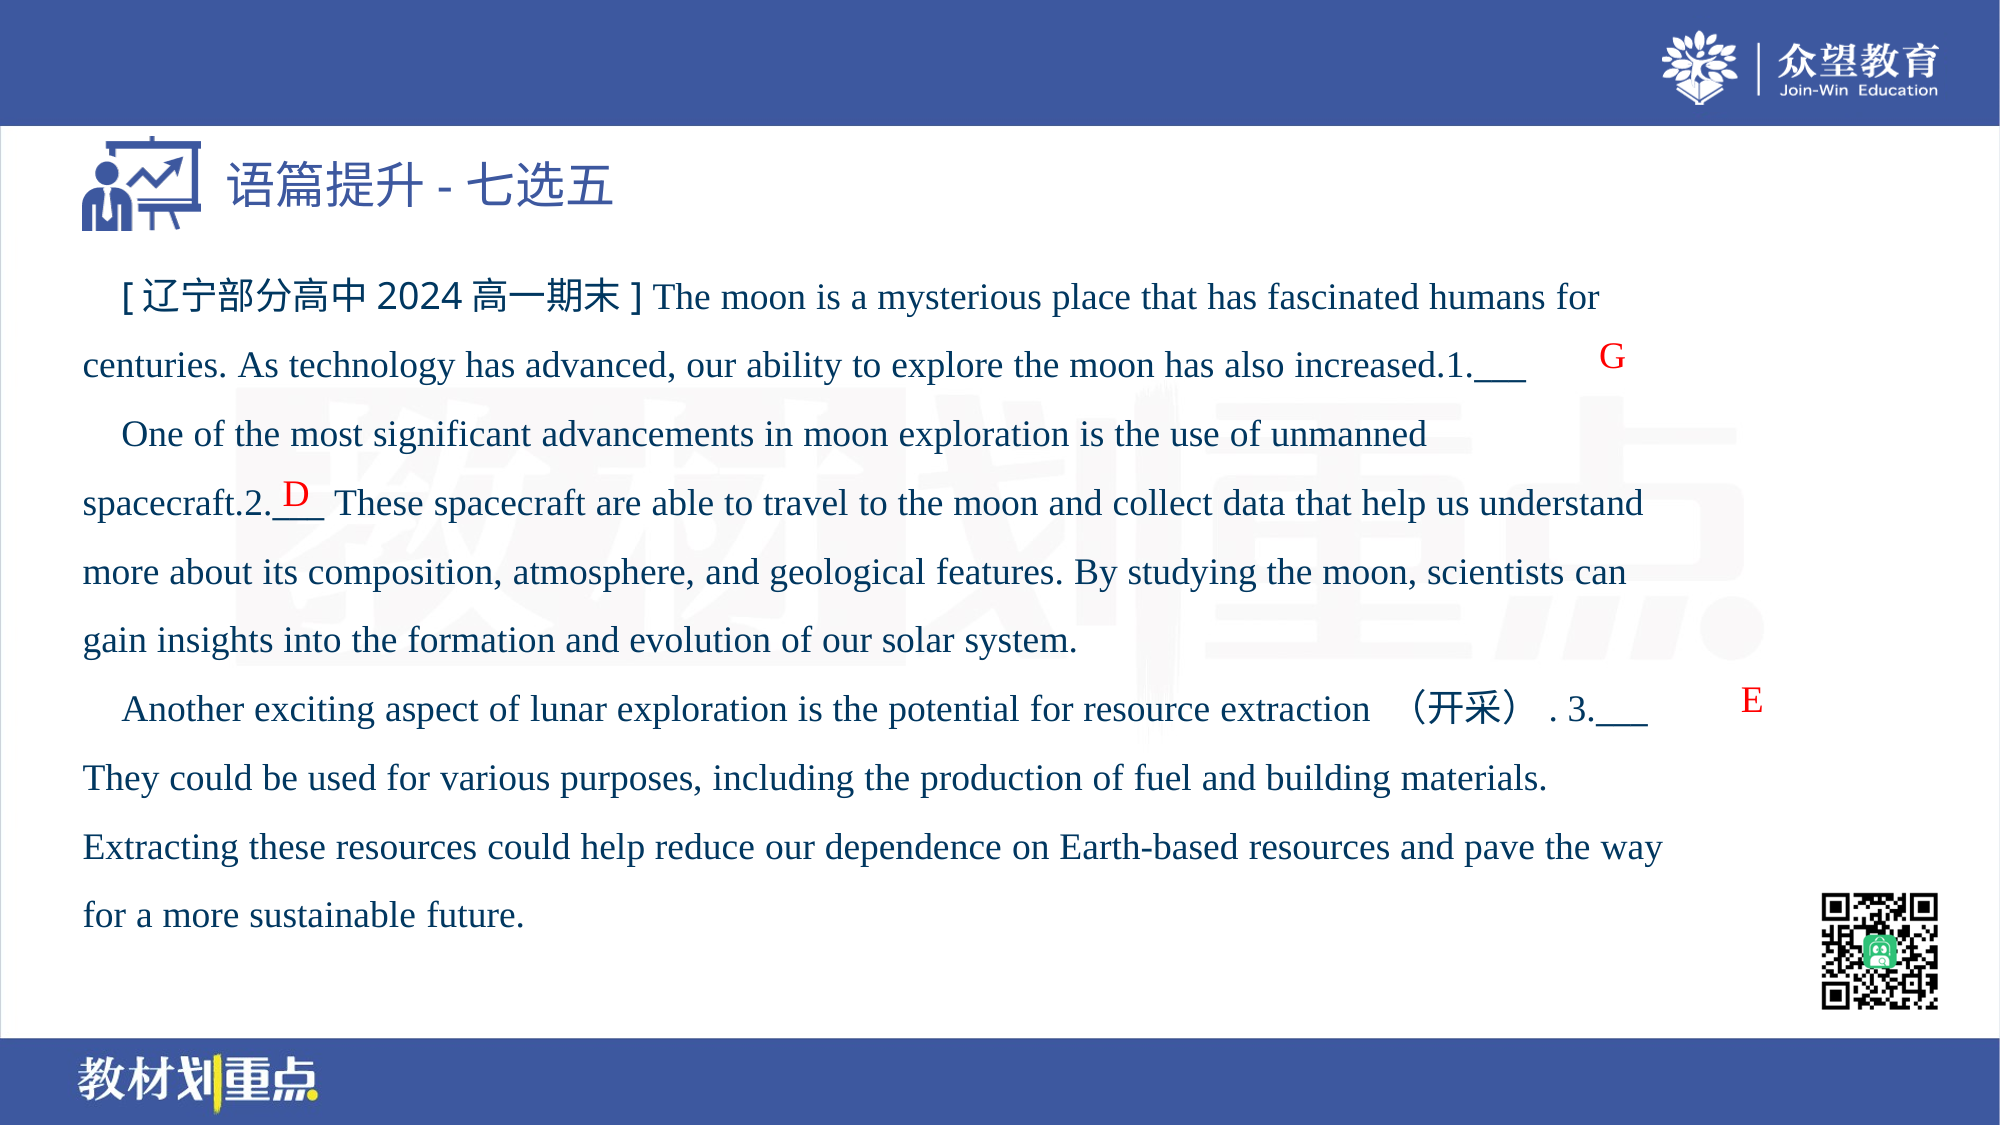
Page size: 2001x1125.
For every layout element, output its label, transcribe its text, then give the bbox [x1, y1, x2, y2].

picture [0, 0, 2000, 1125]
text_box [辽宁部分高中2024高一期末] The moon is a mysterious place that has fascinated humans for centuries. As technology has advanced, our ability to explore the moon has also increased.1.___ One of the most significant advancements in moon exploration is the use of unmanned spacecraft.2.___ These spacecraft are able to travel to the moon and collect data that help us understand more about its composition, atmosphere, and geological features. By studying the moon, scientists can gain insights into the formation and evolution of our solar system. Another exciting aspect of lunar exploration is the potential for resource extraction （开采）. 3.___ They could be used for various purposes, including the production of fuel and building materials. Extracting these resources could help reduce our dependence on Earth-based resources and pave the way for a more sustainable future. [82, 247, 1817, 936]
text_box G [1585, 311, 1640, 370]
text_box E [1727, 655, 1778, 714]
text_box D [268, 449, 324, 508]
